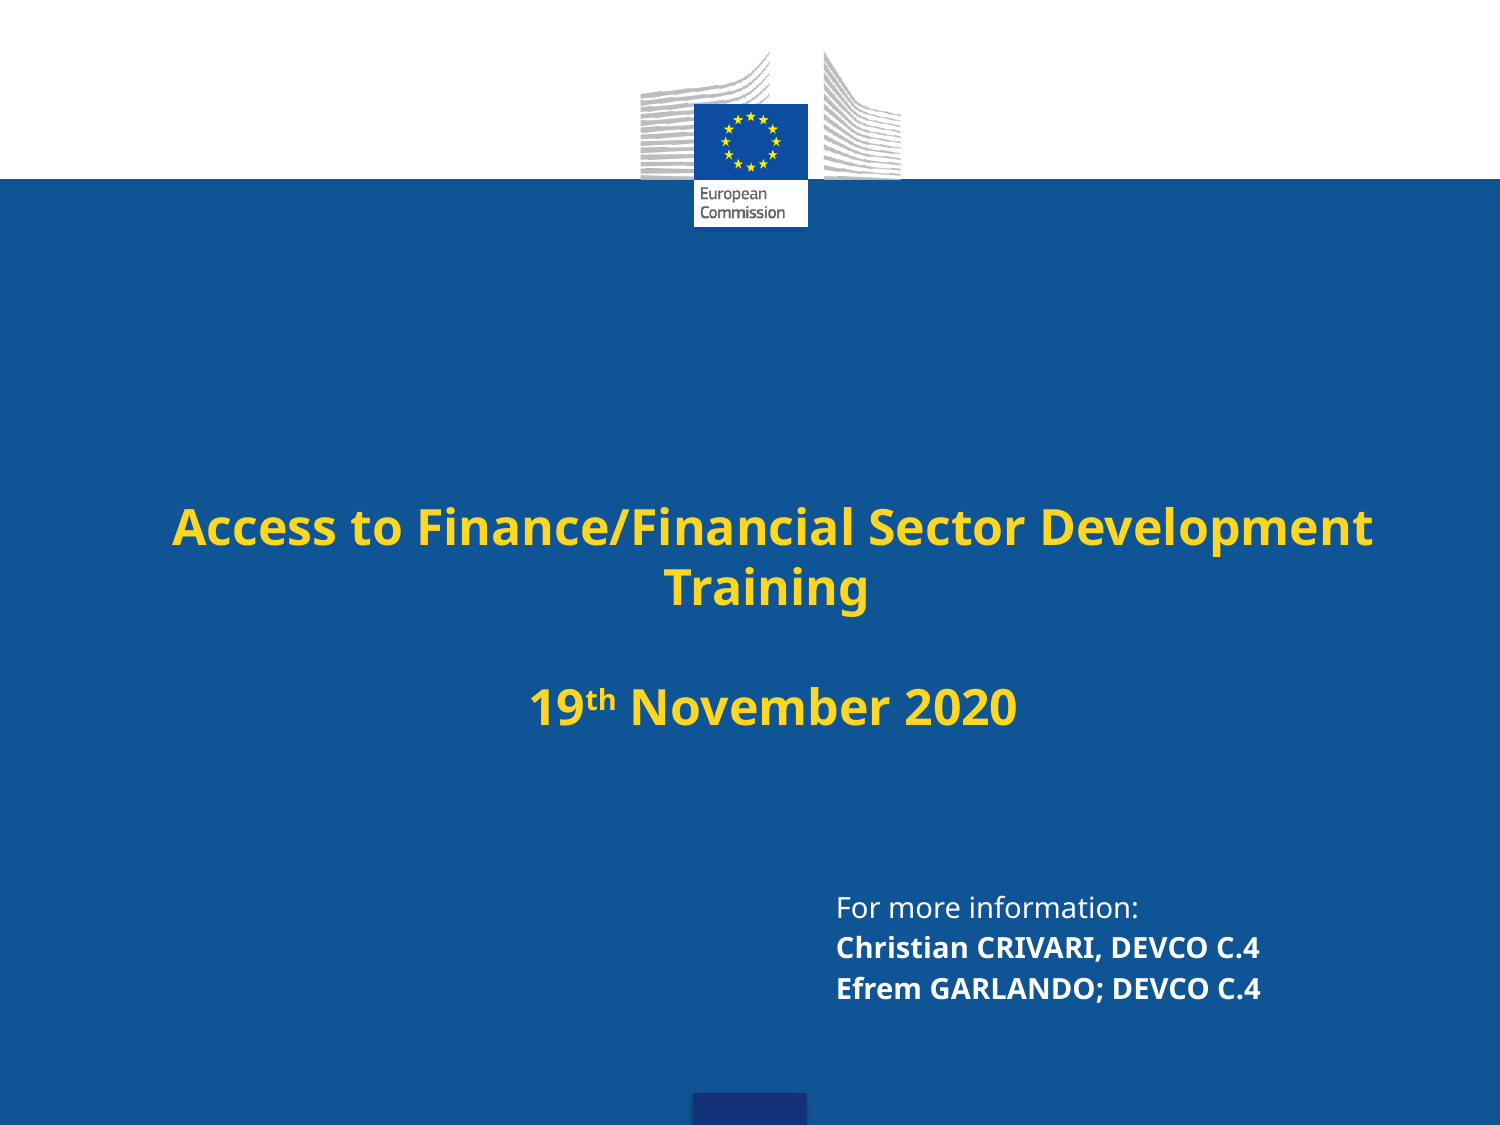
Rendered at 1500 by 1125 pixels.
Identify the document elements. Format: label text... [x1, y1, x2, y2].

list For more information: Christian CRIVARI, DEVCO C.4 Efrem GARLANDO; DEVCO C.4 [820, 881, 1483, 977]
title Access to Finance/Financial Sector Development Training 19th November 2020 [64, 326, 1424, 906]
